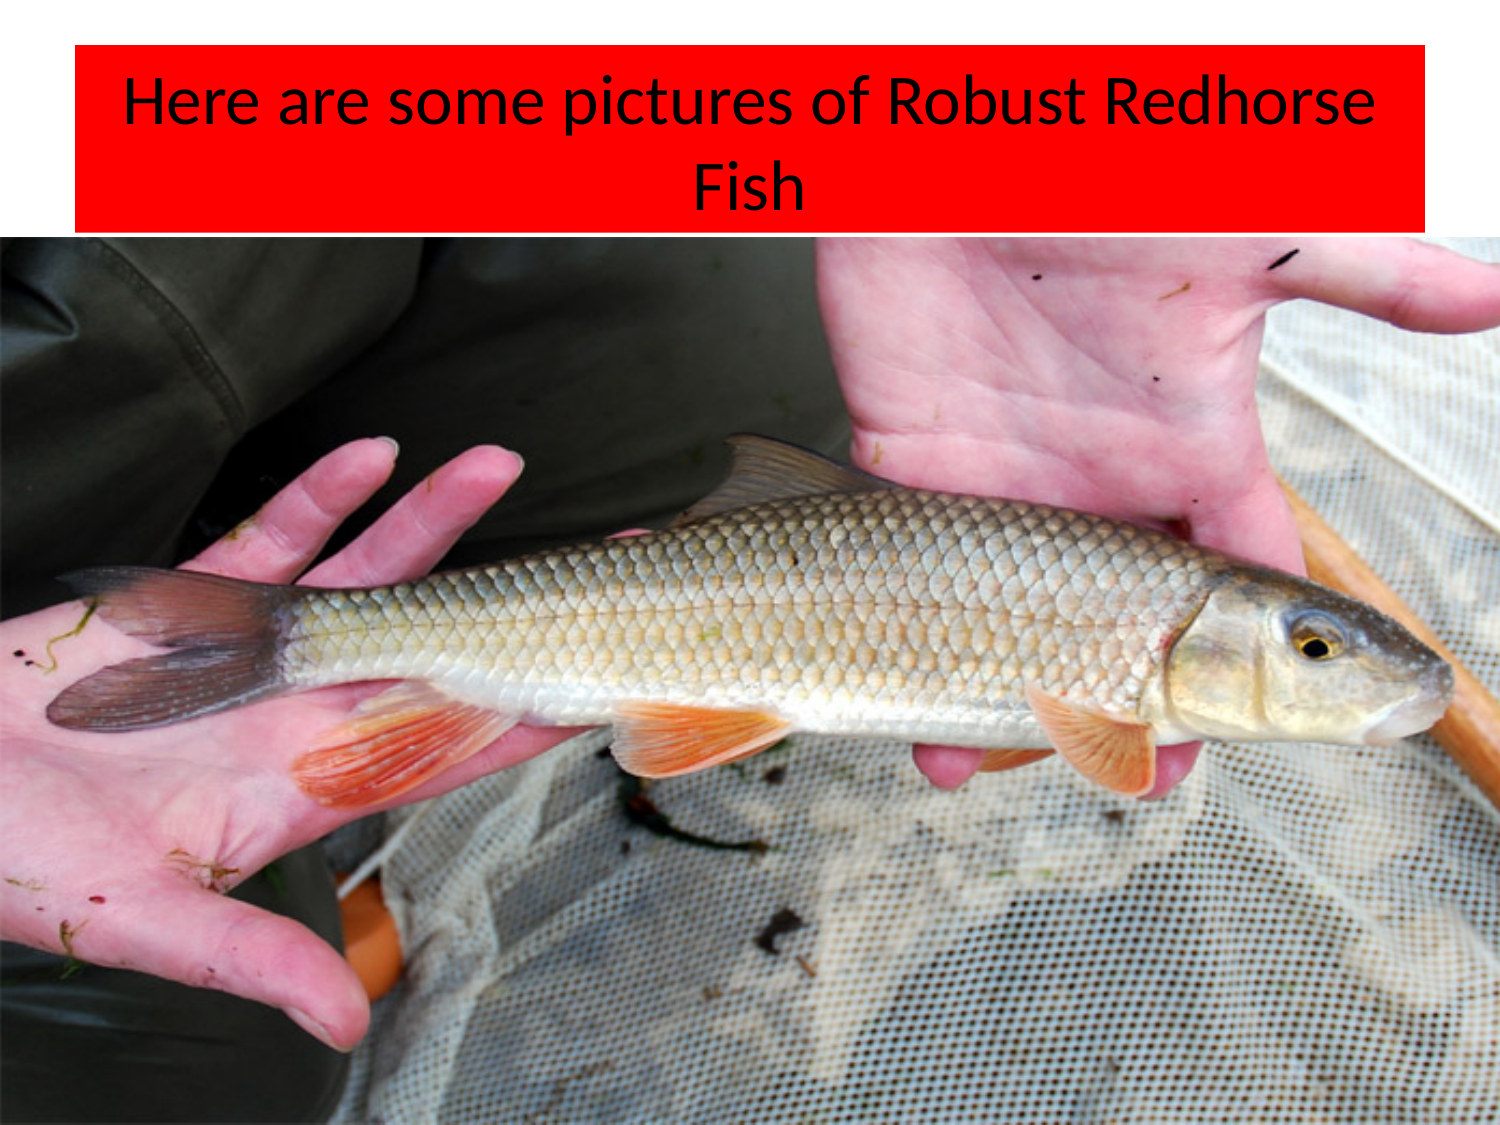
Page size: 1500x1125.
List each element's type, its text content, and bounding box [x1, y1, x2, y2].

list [0, 237, 1500, 1125]
title Here are some pictures of Robust Redhorse Fish [75, 45, 1425, 233]
